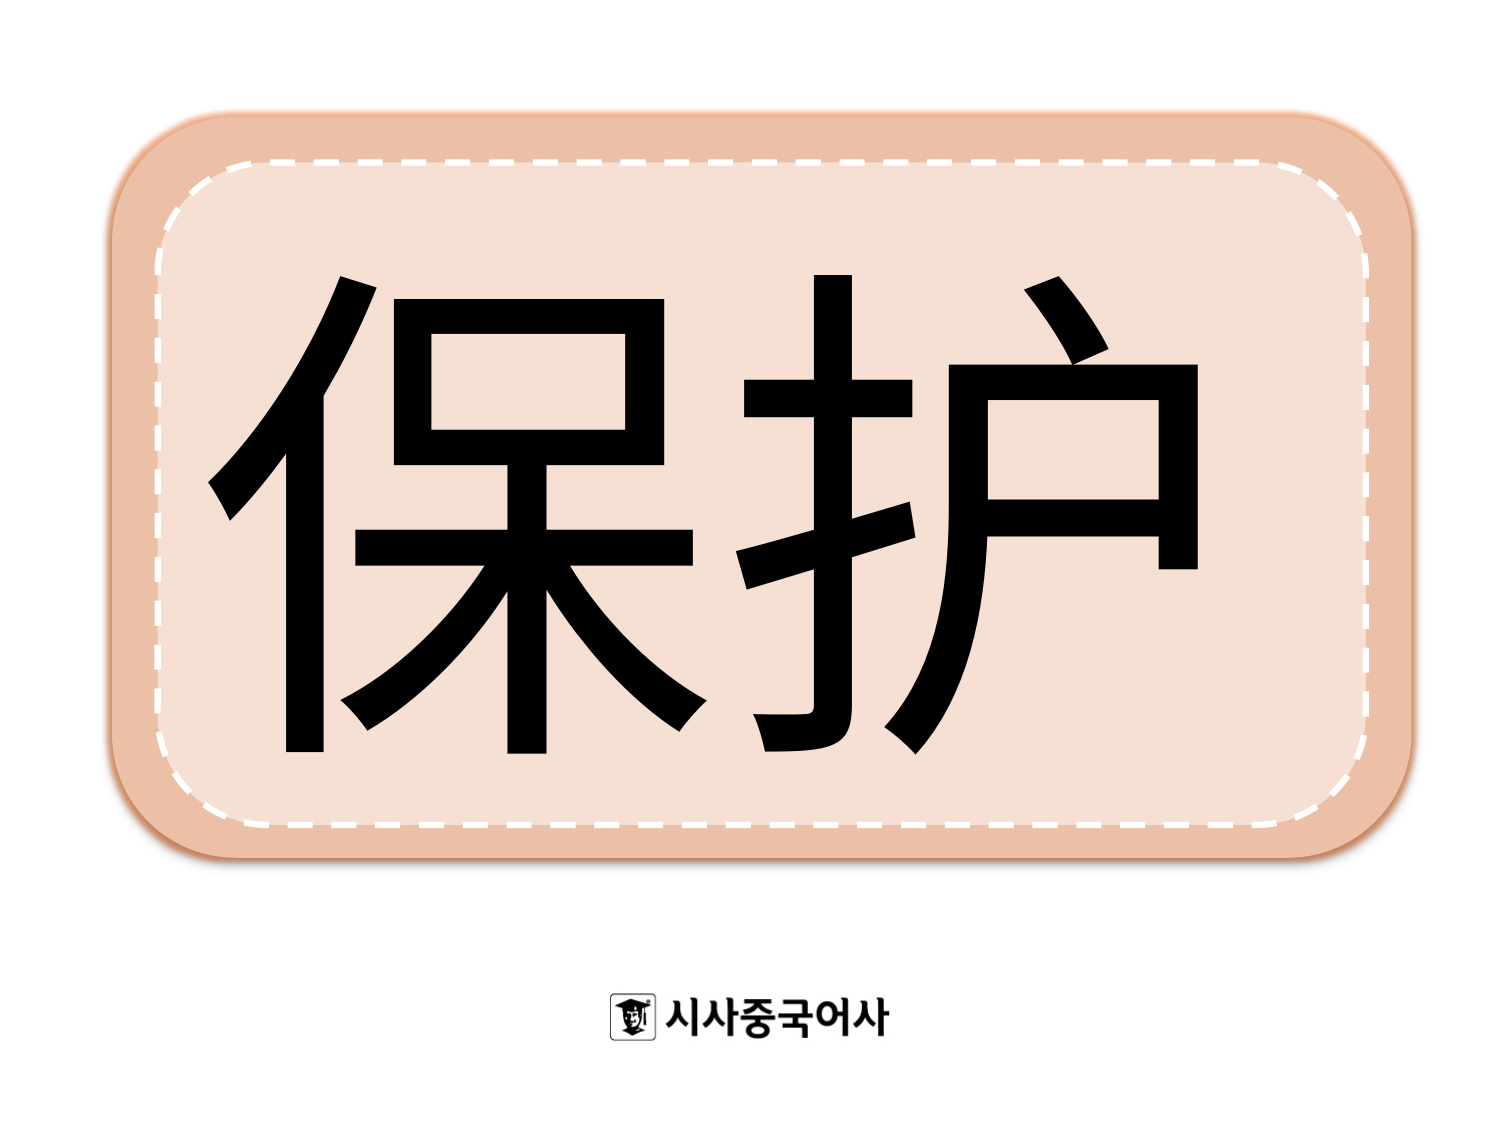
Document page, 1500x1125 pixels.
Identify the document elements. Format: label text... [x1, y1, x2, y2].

text_box [162, 160, 1371, 824]
text_box 保护 [171, 172, 1380, 836]
picture [602, 987, 898, 1047]
